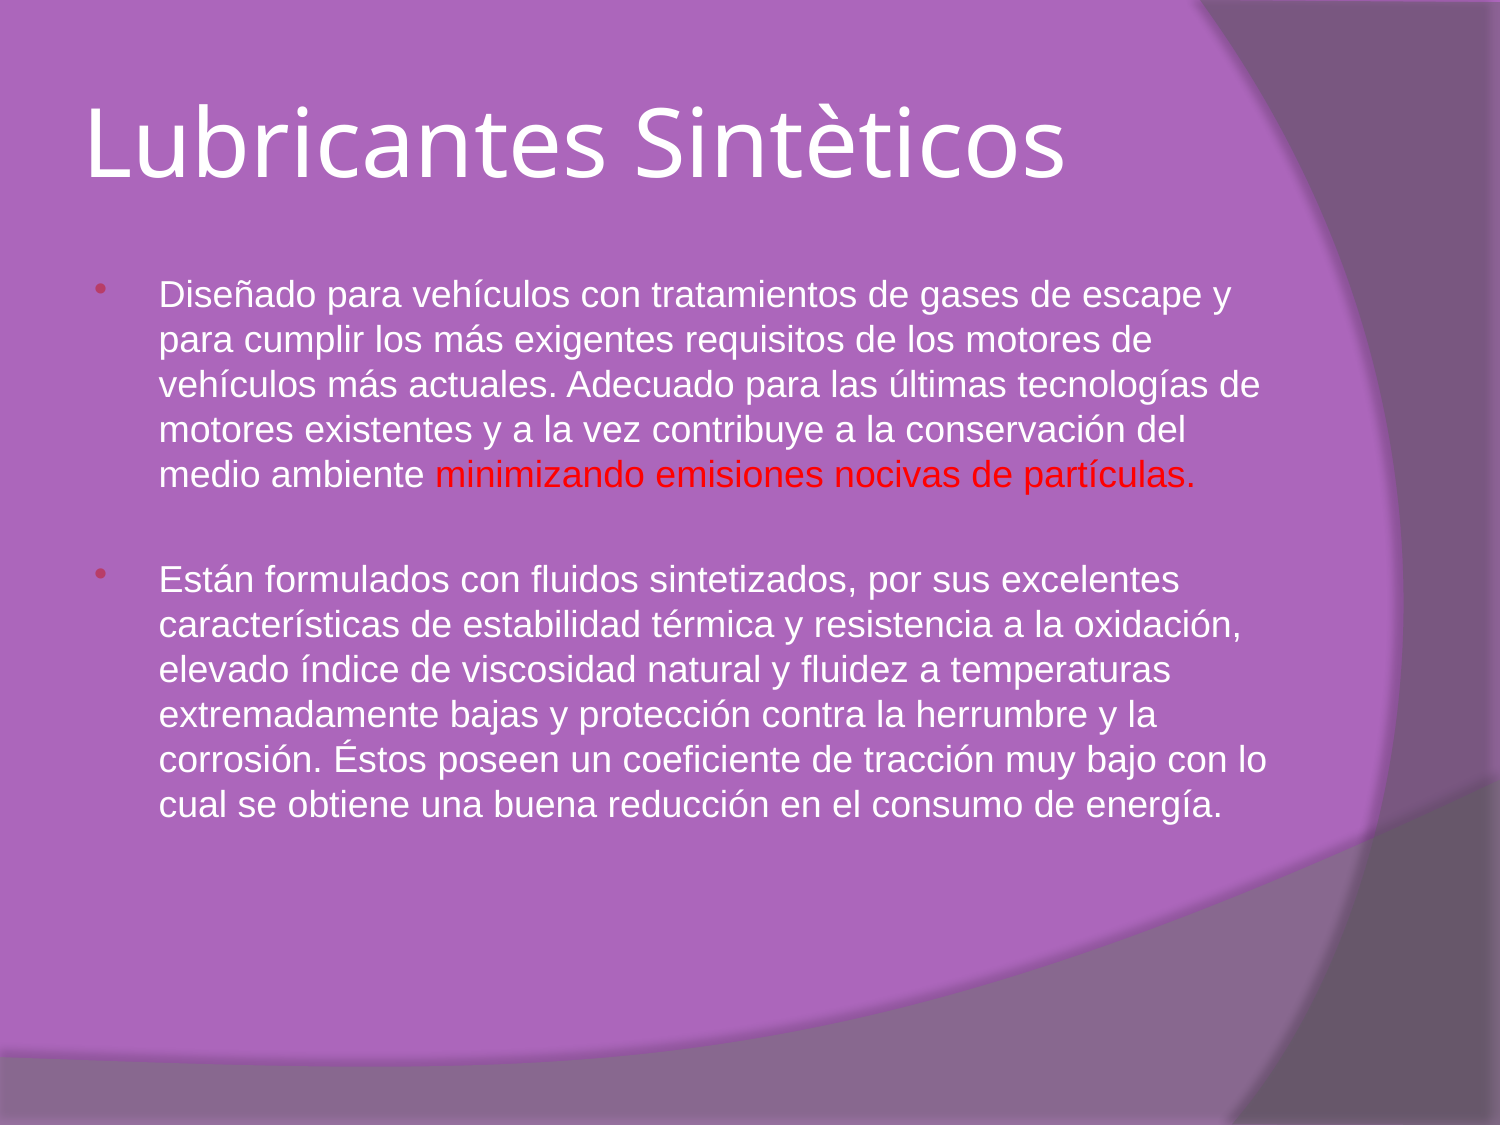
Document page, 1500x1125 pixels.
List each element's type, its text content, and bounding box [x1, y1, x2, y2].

title Lubricantes Sintèticos [75, 45, 1300, 233]
list Diseñado para vehículos con tratamientos de gases de escape y para cumplir los más exigentes requisitos de los motores de vehículos más actuales. Adecuado para las últimas tecnologías de motores existentes y a la vez contribuye a la conservación del medio ambiente minimizando emisiones nocivas de partículas. Están formulados con fluidos sintetizados, por sus excelentes características de estabilidad térmica y resistencia a la oxidación, elevado índice de viscosidad natural y fluidez a temperaturas extremadamente bajas y protección contra la herrumbre y la corrosión. Éstos poseen un coeficiente de tracción muy bajo con lo cual se obtiene una buena reducción en el consumo de energía. [75, 262, 1300, 1005]
